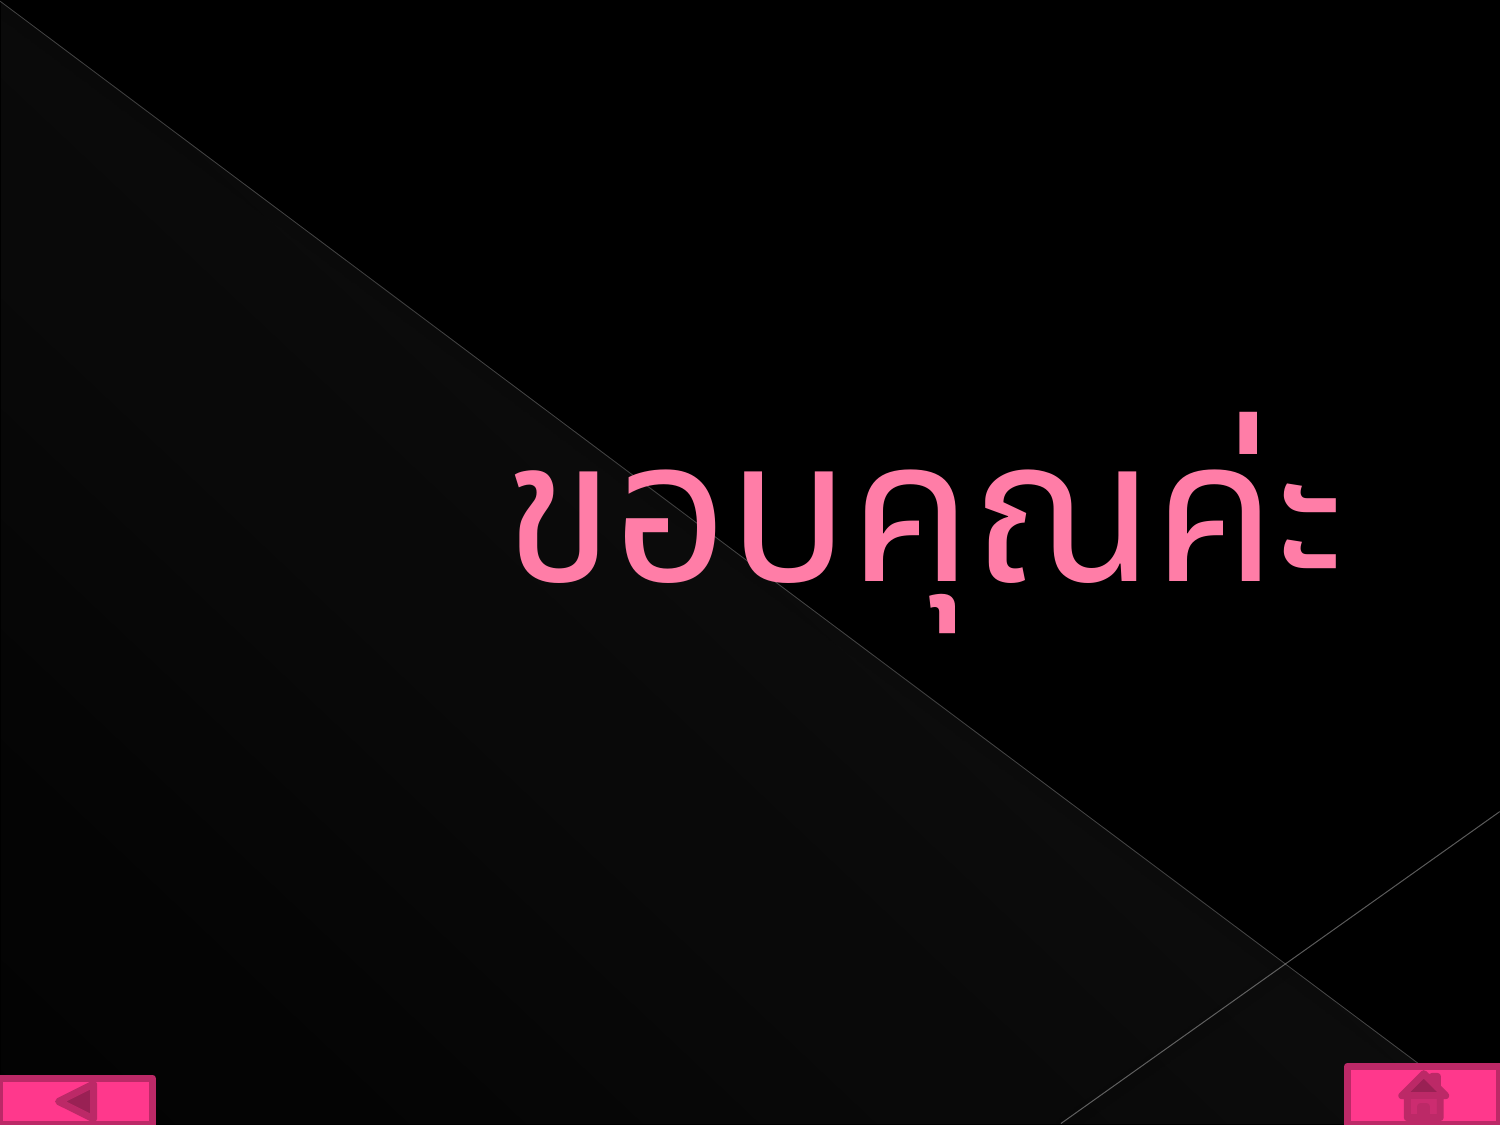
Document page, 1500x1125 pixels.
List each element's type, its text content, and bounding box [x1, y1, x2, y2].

text_box [1344, 1063, 1500, 1125]
title ขอบคุณค่ะ [410, 386, 1500, 617]
text_box [0, 1075, 156, 1125]
